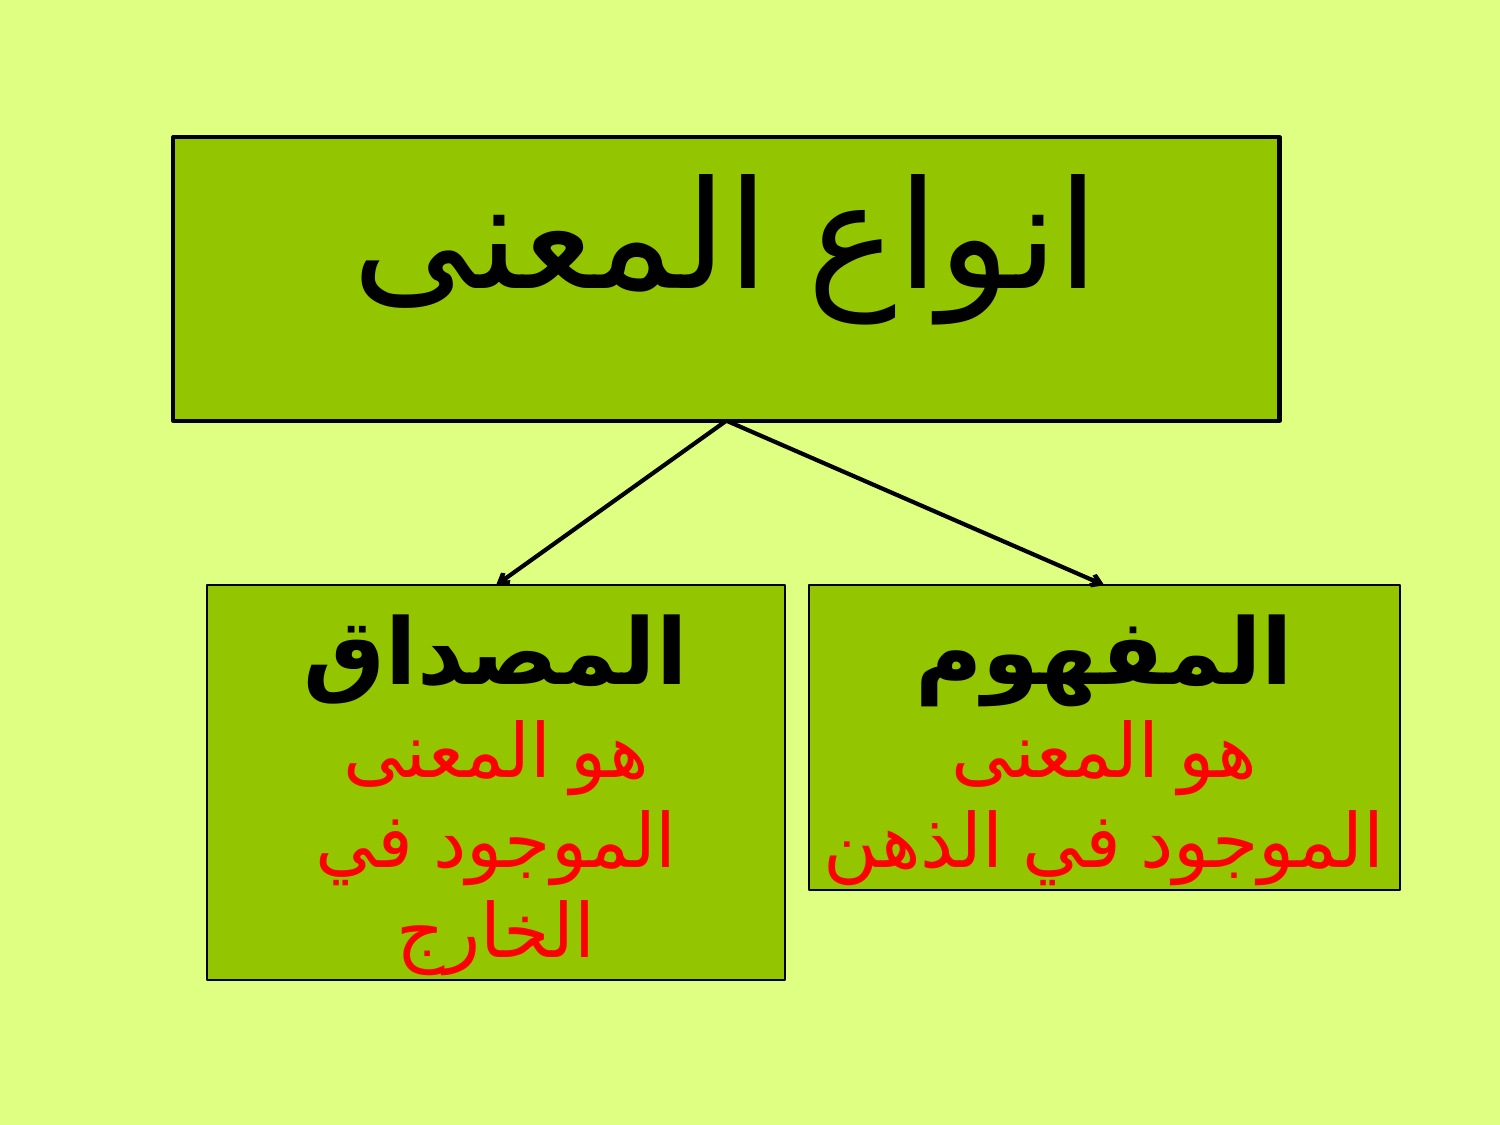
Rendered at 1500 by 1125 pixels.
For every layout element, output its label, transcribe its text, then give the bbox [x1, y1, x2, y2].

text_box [495, 420, 725, 586]
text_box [726, 420, 1105, 586]
title انواع المعنى [173, 137, 1280, 421]
text_box المفهوم هو المعنى الموجود في الذهن [809, 585, 1400, 890]
text_box المصداق هو المعنى الموجود في الخارج [206, 585, 786, 980]
